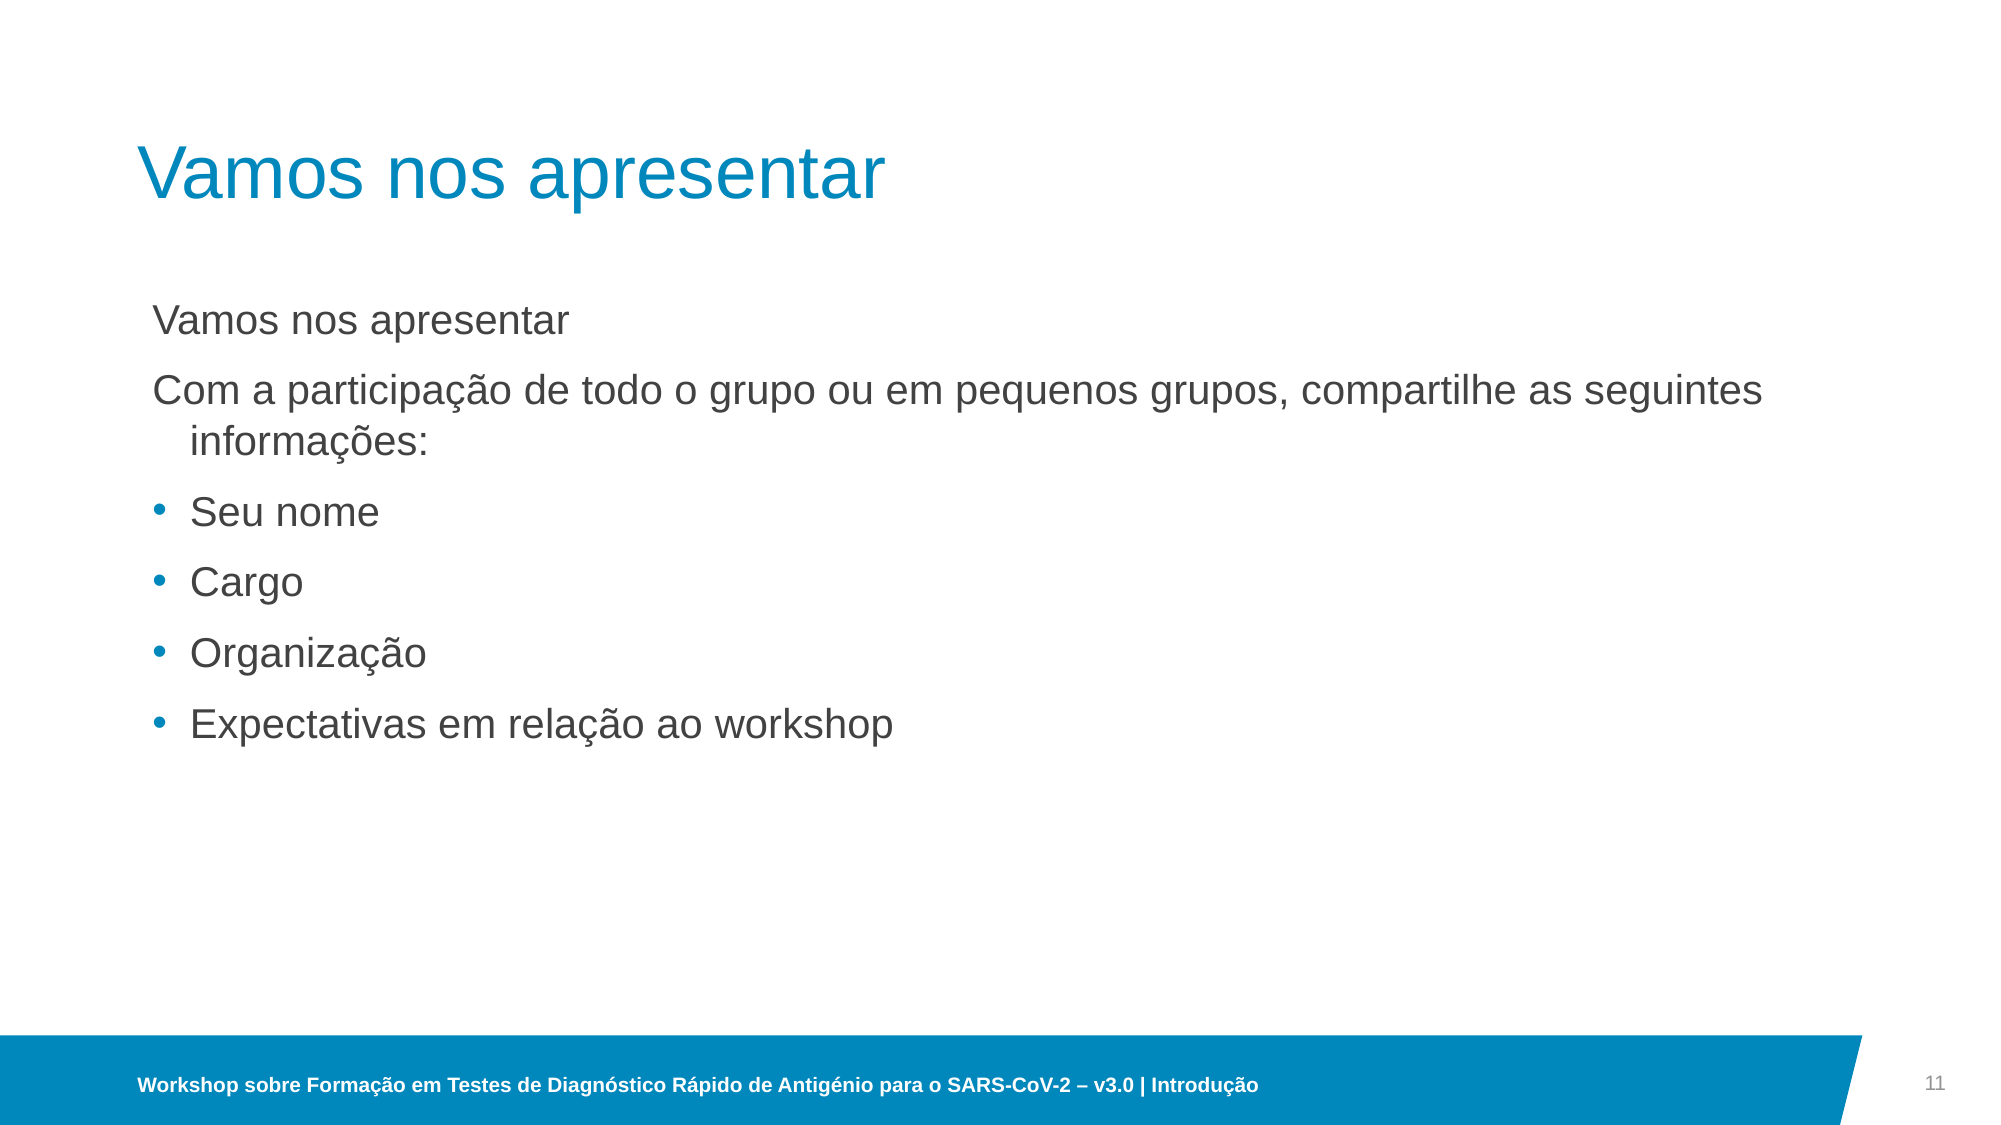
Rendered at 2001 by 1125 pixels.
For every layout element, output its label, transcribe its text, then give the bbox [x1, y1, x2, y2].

list Vamos nos apresentar Com a participação de todo o grupo ou em pequenos grupos, compartilhe as seguintes informações: Seu nome Cargo Organização Expectativas em relação ao workshop [137, 284, 1863, 1014]
footer Workshop sobre Formação em Testes de Diagnóstico Rápido de Antigénio para o SARS-CoV-2 – v3.0 | Introdução [137, 1042, 1338, 1125]
slide_number 11 [1862, 1035, 1947, 1125]
title Vamos nos apresentar [137, 59, 1863, 215]
